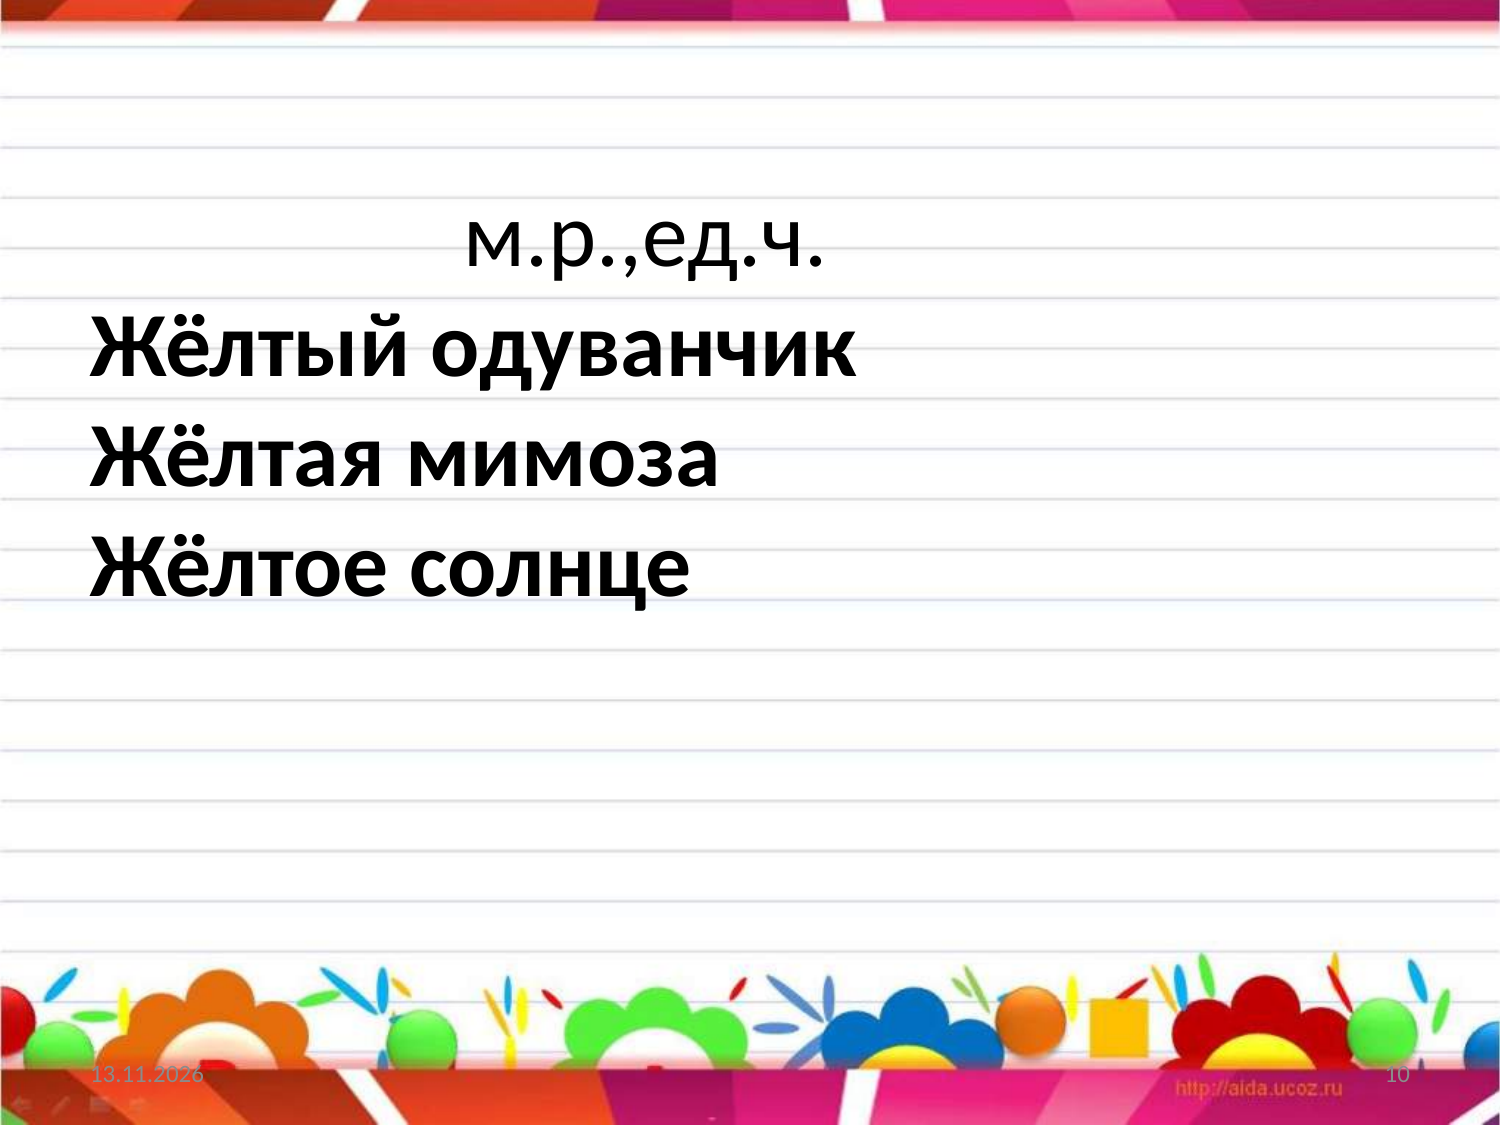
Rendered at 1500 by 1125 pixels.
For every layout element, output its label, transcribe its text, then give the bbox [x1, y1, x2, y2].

title м.р.,ед.ч. Жёлтый одуванчик Жёлтая мимоза Жёлтое солнце [74, 44, 1426, 965]
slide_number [75, 1042, 425, 1103]
picture [0, 0, 1500, 1125]
slide_number 10 [1074, 1042, 1425, 1103]
